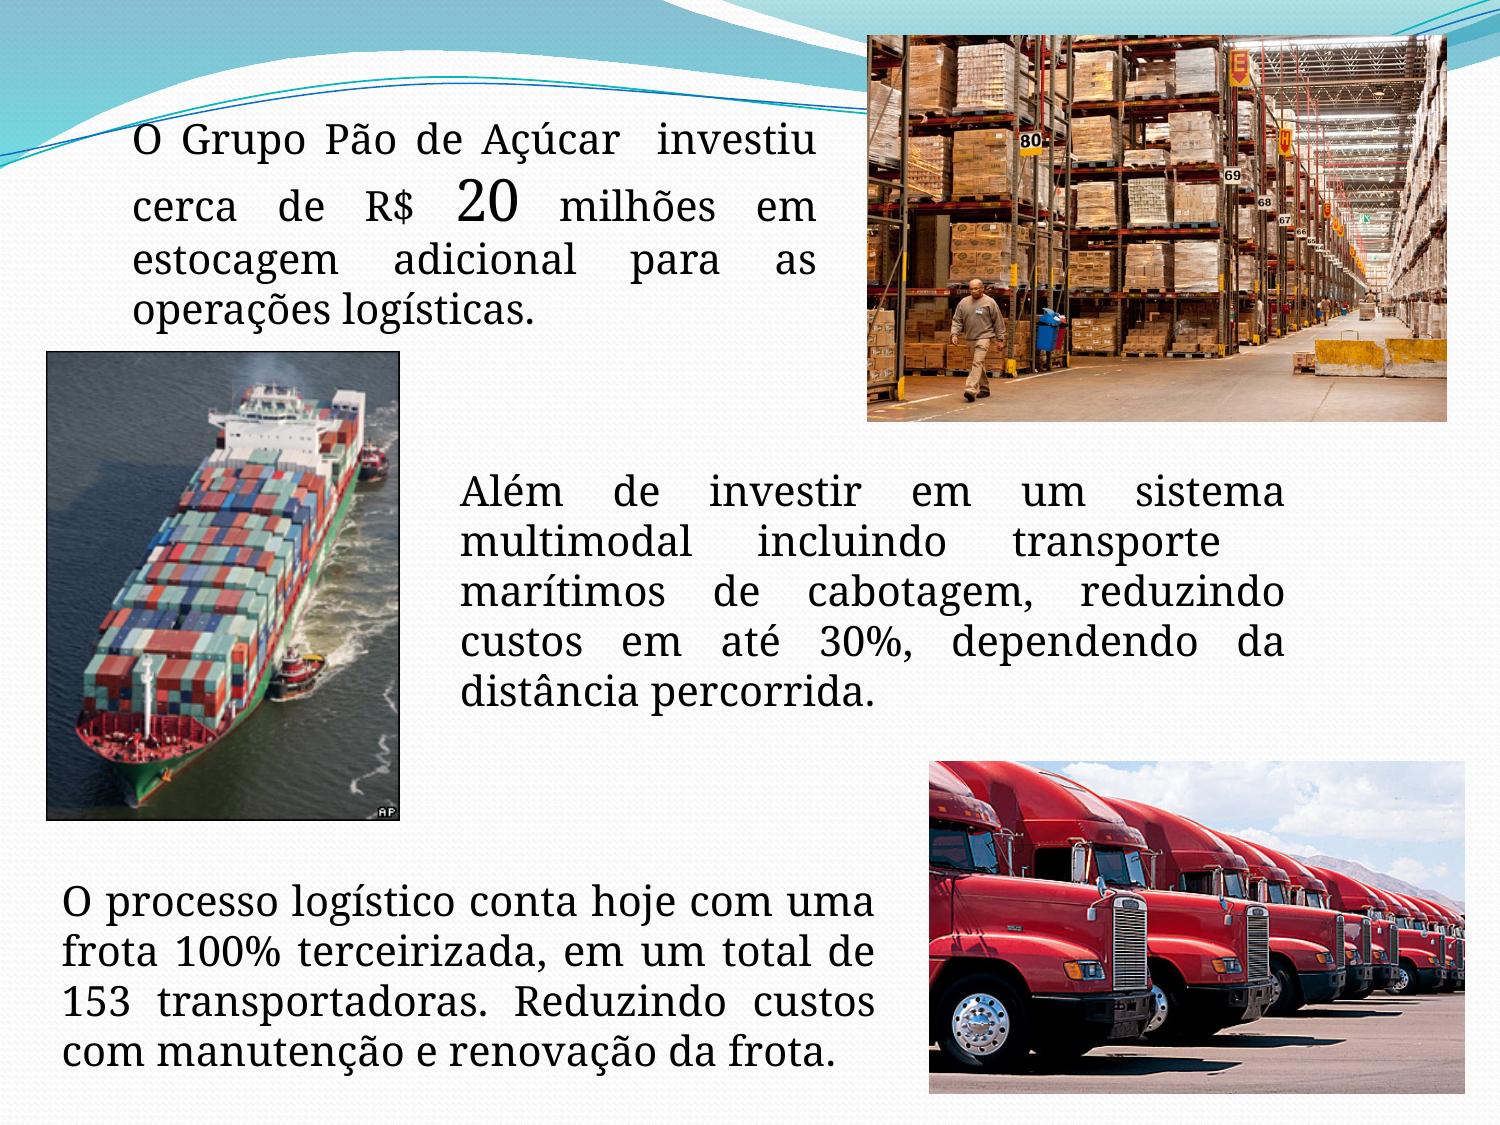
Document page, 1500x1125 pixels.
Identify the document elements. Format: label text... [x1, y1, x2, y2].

text_box O Grupo Pão de Açúcar investiu cerca de R$ 20 milhões em estocagem adicional para as operações logísticas. [117, 105, 832, 341]
picture [46, 351, 401, 821]
picture [928, 761, 1466, 1094]
text_box Além de investir em um sistema multimodal incluindo transporte marítimos de cabotagem, reduzindo custos em até 30%, dependendo da distância percorrida. [445, 457, 1301, 722]
picture [866, 34, 1447, 422]
text_box O processo logístico conta hoje com uma frota 100% terceirizada, em um total de 153 transportadoras. Reduzindo custos com manutenção e renovação da frota. [46, 867, 891, 1082]
